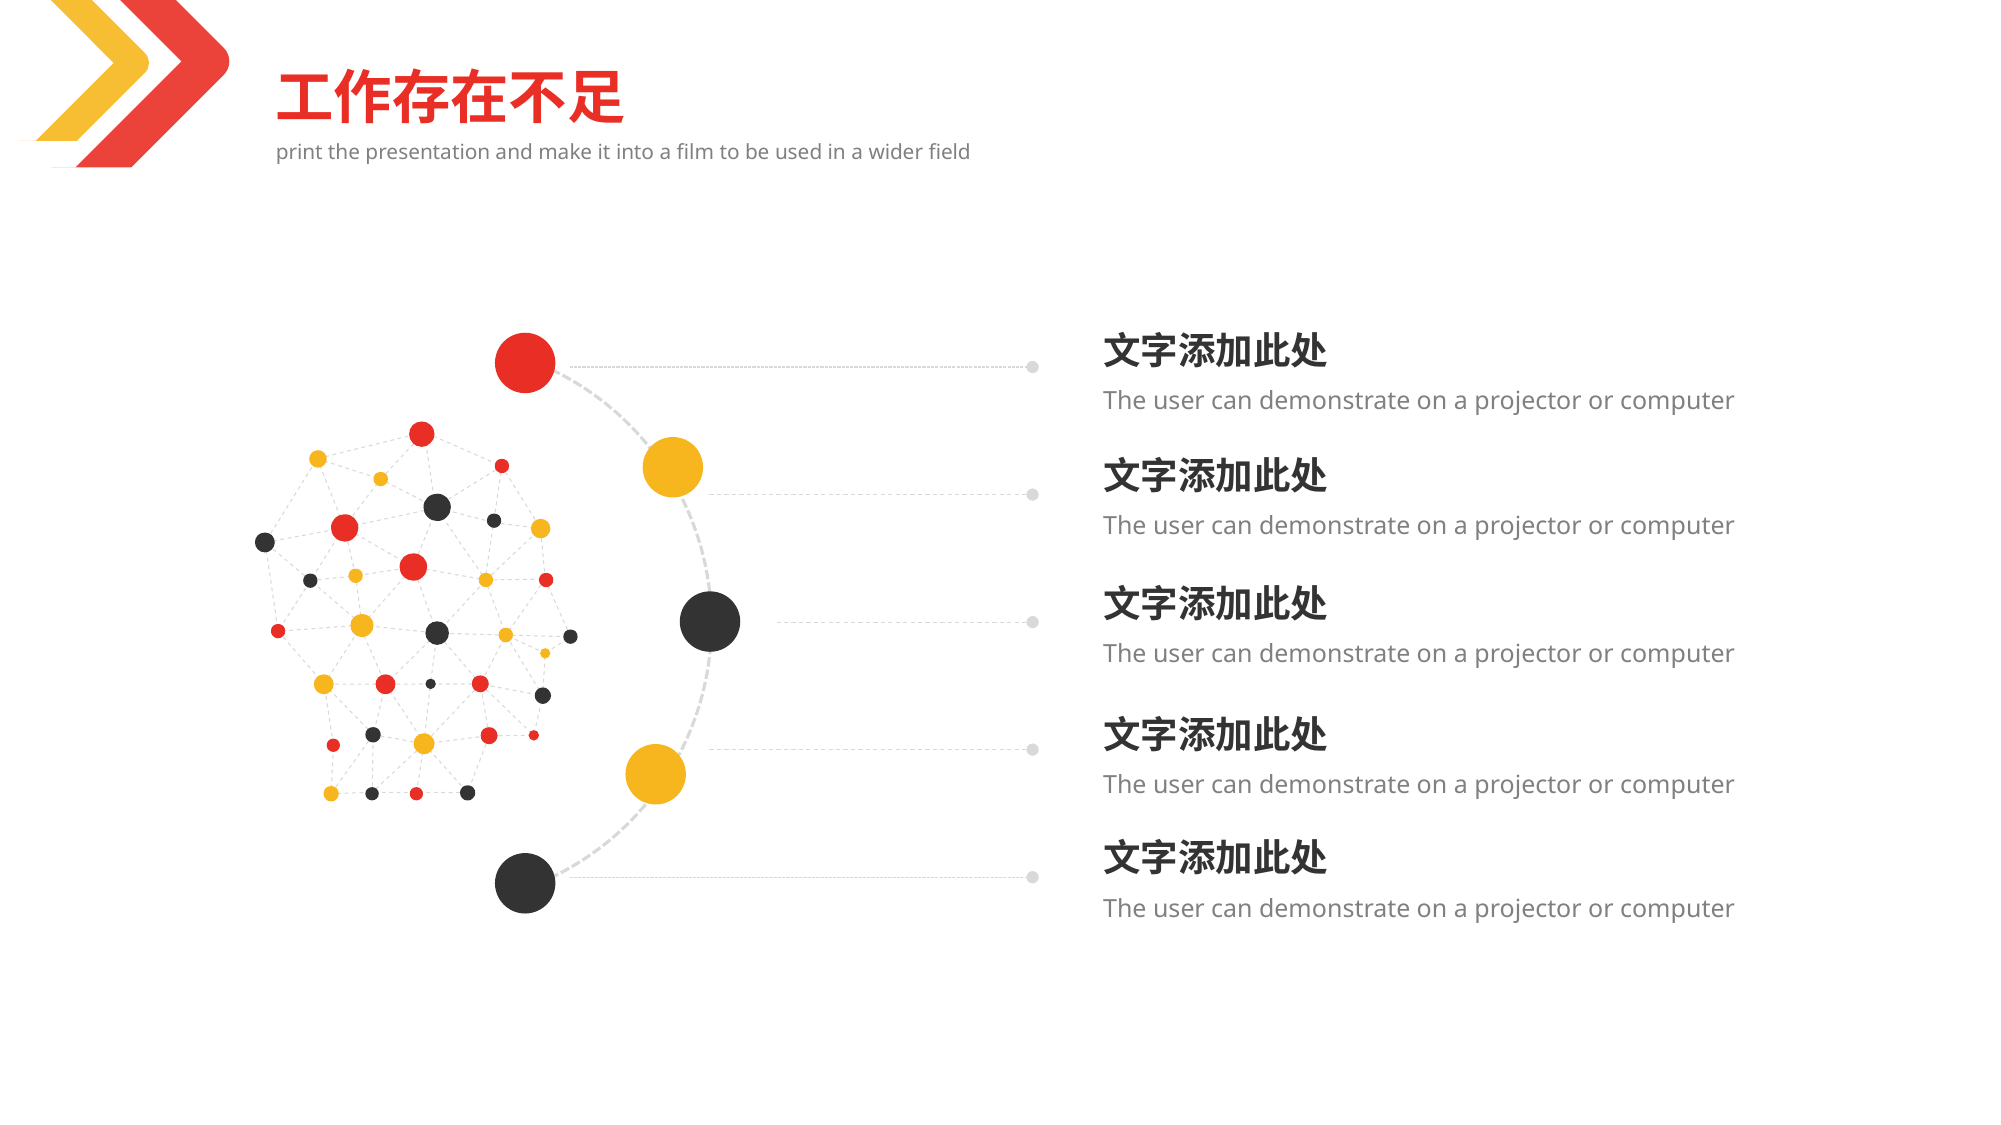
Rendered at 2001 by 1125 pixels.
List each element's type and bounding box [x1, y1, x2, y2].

text_box [1088, 827, 1794, 928]
text_box [569, 366, 1033, 878]
text_box [148, 332, 741, 914]
text_box [1088, 444, 1794, 545]
text_box [1088, 319, 1794, 420]
text_box [1088, 572, 1794, 673]
text_box [1088, 703, 1794, 804]
text_box [0, 0, 1169, 193]
